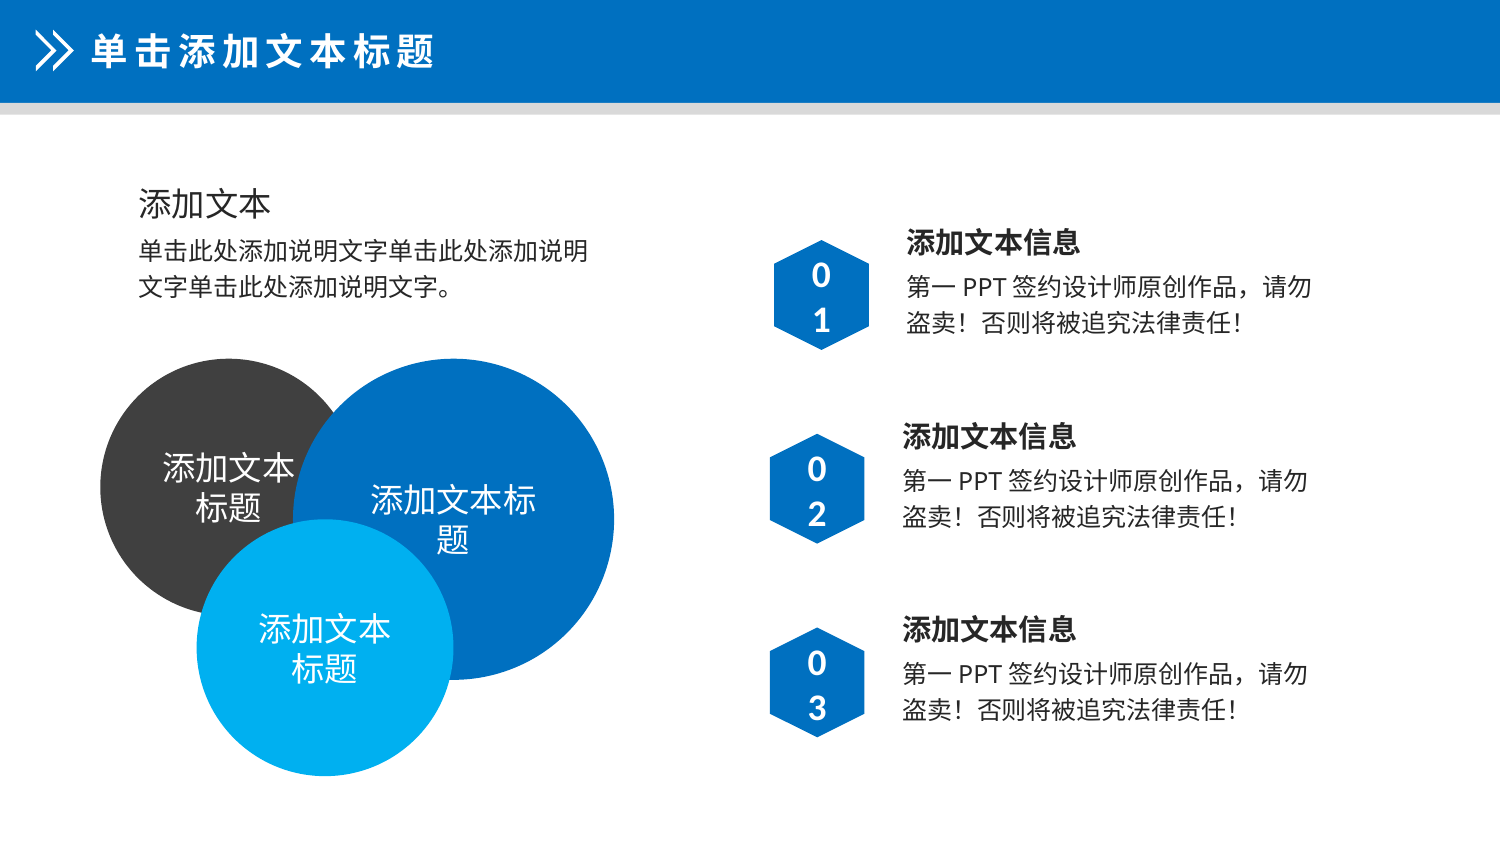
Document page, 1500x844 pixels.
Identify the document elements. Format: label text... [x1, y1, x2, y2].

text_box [20, 35, 69, 66]
text_box 添加文本信息 第一PPT签约设计师原创作品，请勿盗卖！否则将被追究法律责任！ [887, 410, 1325, 567]
text_box 添加文本标题 [194, 517, 456, 779]
text_box [0, 0, 1500, 101]
text_box 添加文本标题 [290, 356, 617, 682]
text_box 02 [767, 431, 867, 546]
text_box 添加文本标题 [98, 356, 333, 615]
text_box 03 [767, 625, 867, 740]
text_box 添加文本信息 第一PPT签约设计师原创作品，请勿盗卖！否则将被追究法律责任！ [891, 217, 1329, 373]
text_box 01 [772, 238, 871, 352]
text_box 单击添加文本标题 [76, 20, 450, 80]
text_box 添加文本信息 第一PPT签约设计师原创作品，请勿盗卖！否则将被追究法律责任！ [887, 604, 1325, 761]
text_box [0, 101, 1500, 117]
text_box 添加文本 单击此处添加说明文字单击此处添加说明文字单击此处添加说明文字。 [123, 175, 615, 347]
